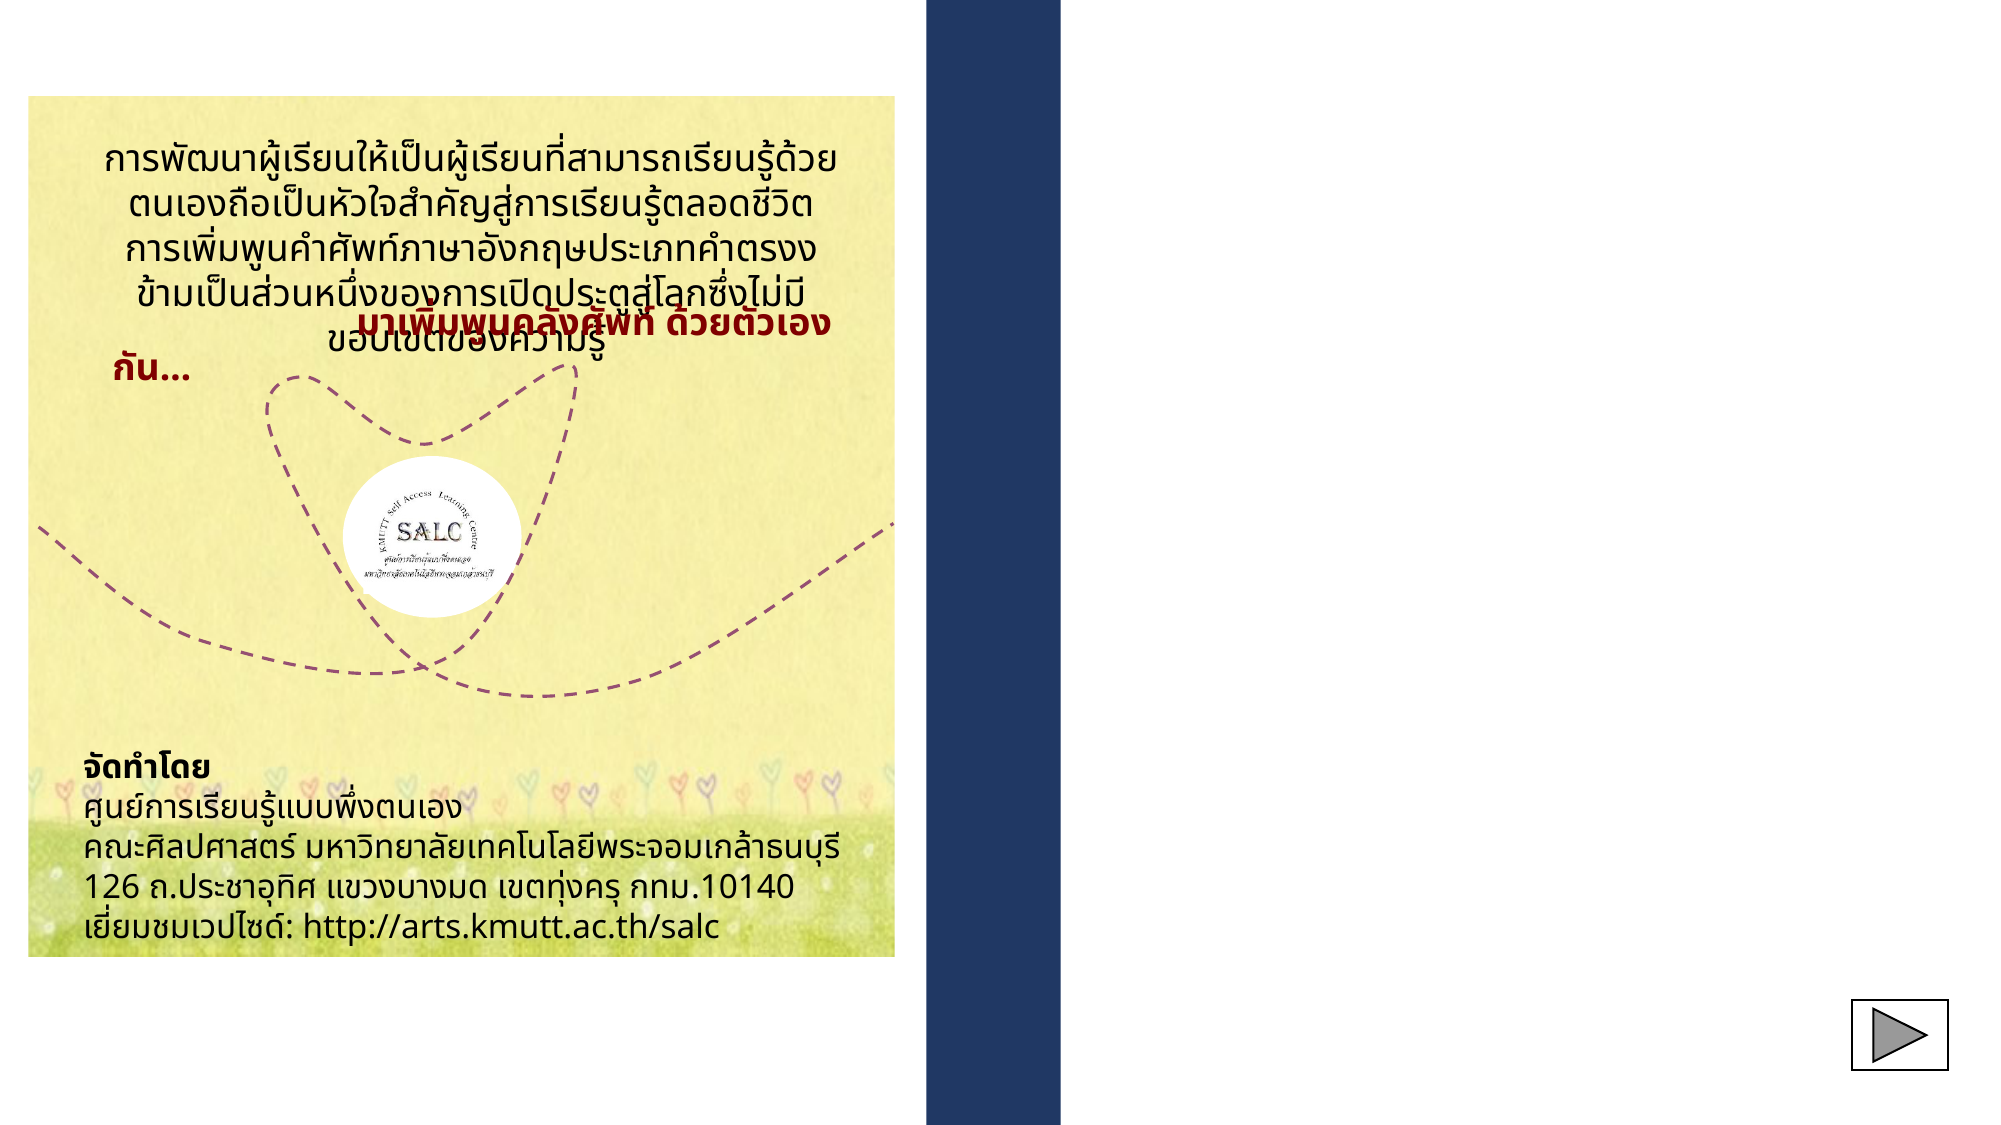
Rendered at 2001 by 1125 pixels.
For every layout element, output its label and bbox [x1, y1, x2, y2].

text_box [925, 0, 1062, 1125]
text_box [1851, 999, 1949, 1071]
text_box [28, 96, 915, 998]
